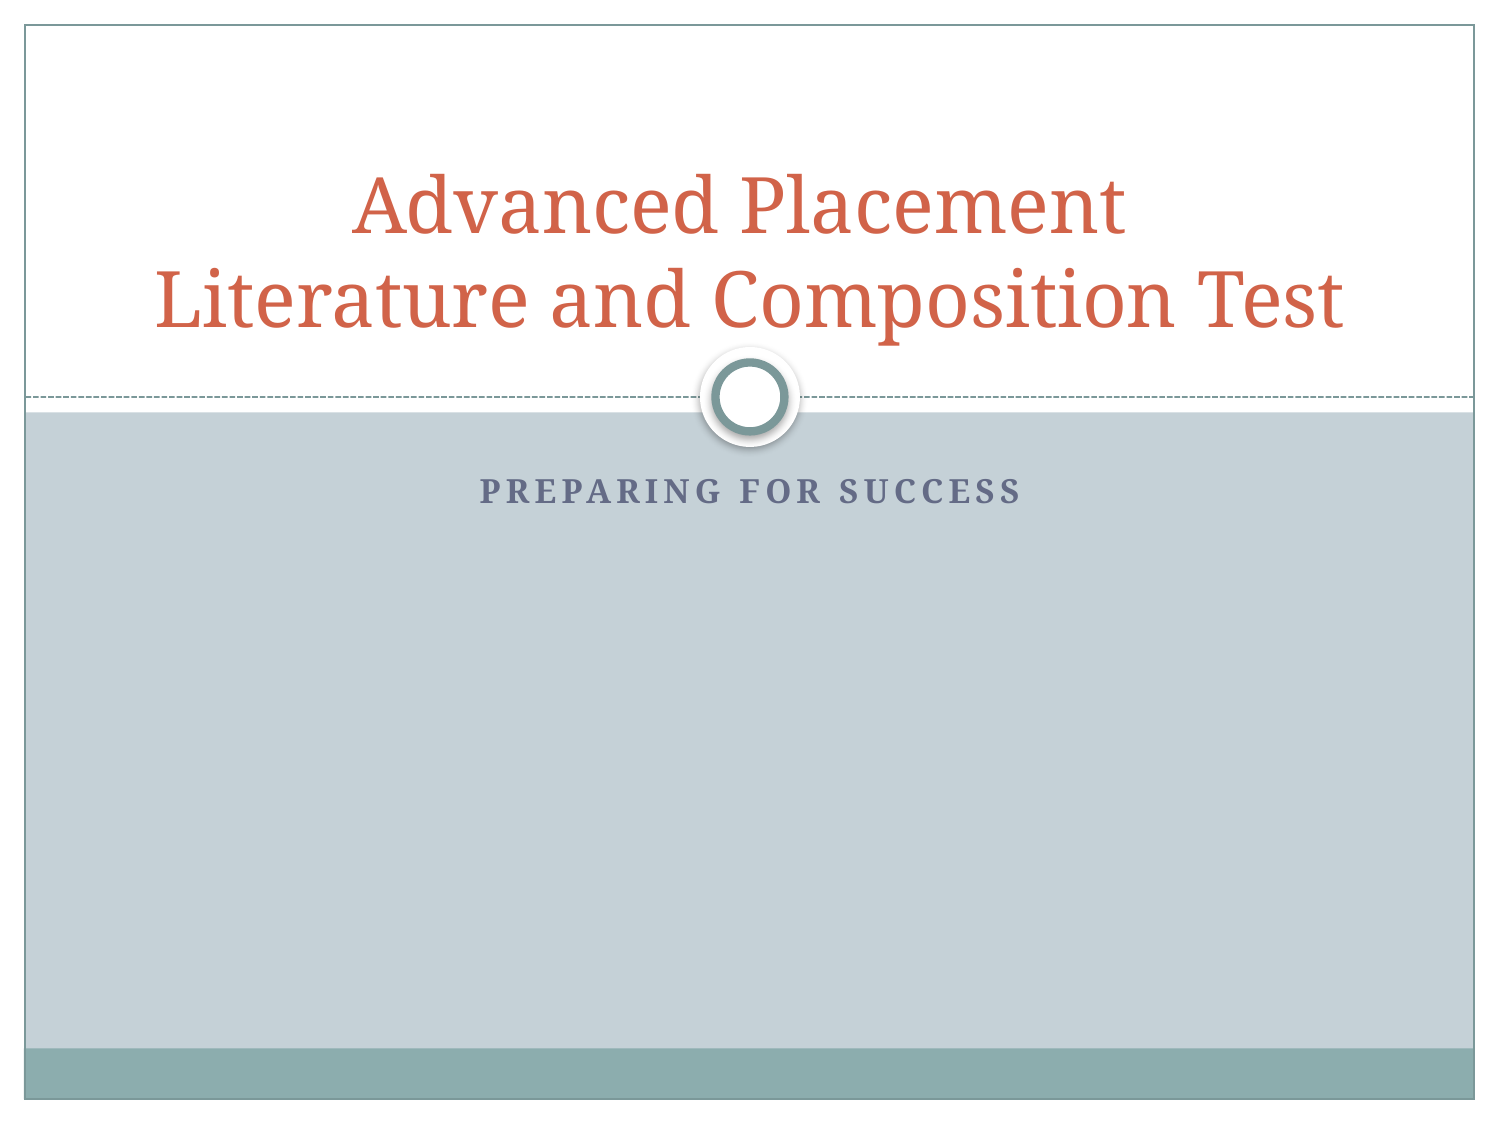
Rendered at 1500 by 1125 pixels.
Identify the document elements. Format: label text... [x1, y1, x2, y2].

subtitle Preparing for Success [225, 462, 1275, 750]
title Advanced Placement Literature and Composition Test [112, 62, 1388, 350]
